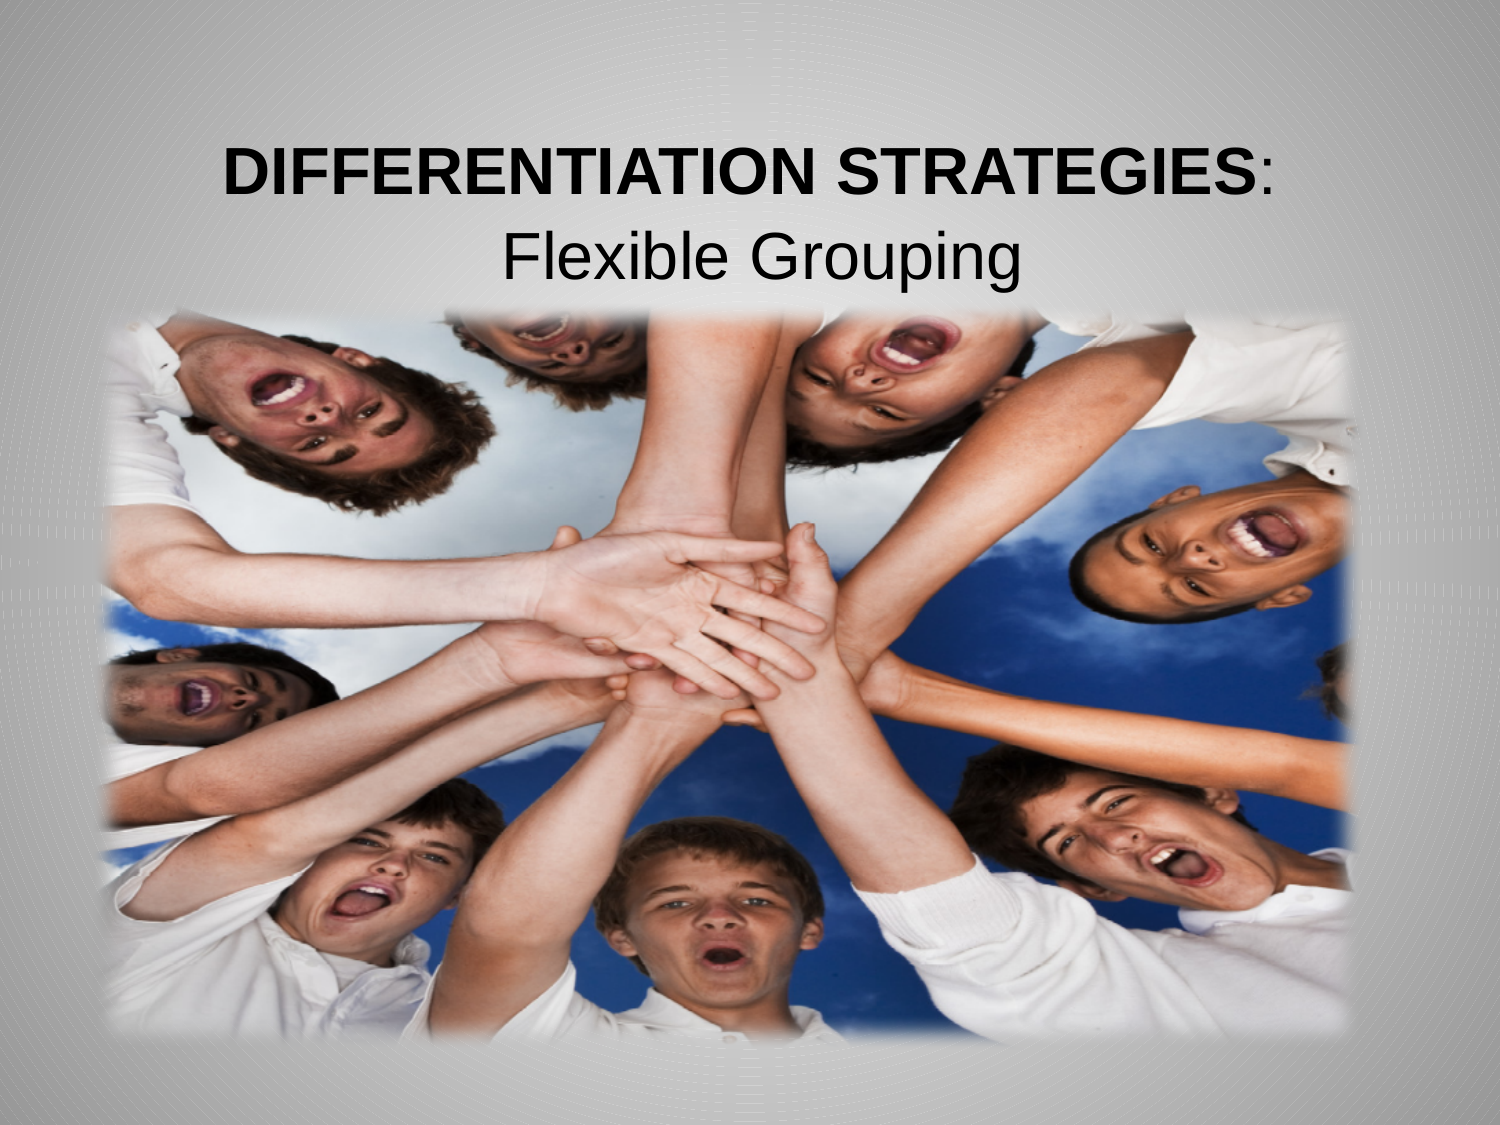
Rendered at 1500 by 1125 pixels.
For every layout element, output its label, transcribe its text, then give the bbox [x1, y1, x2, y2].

title DIFFERENTIATION STRATEGIES: Flexible Grouping [124, 87, 1401, 301]
picture [93, 303, 1363, 1051]
